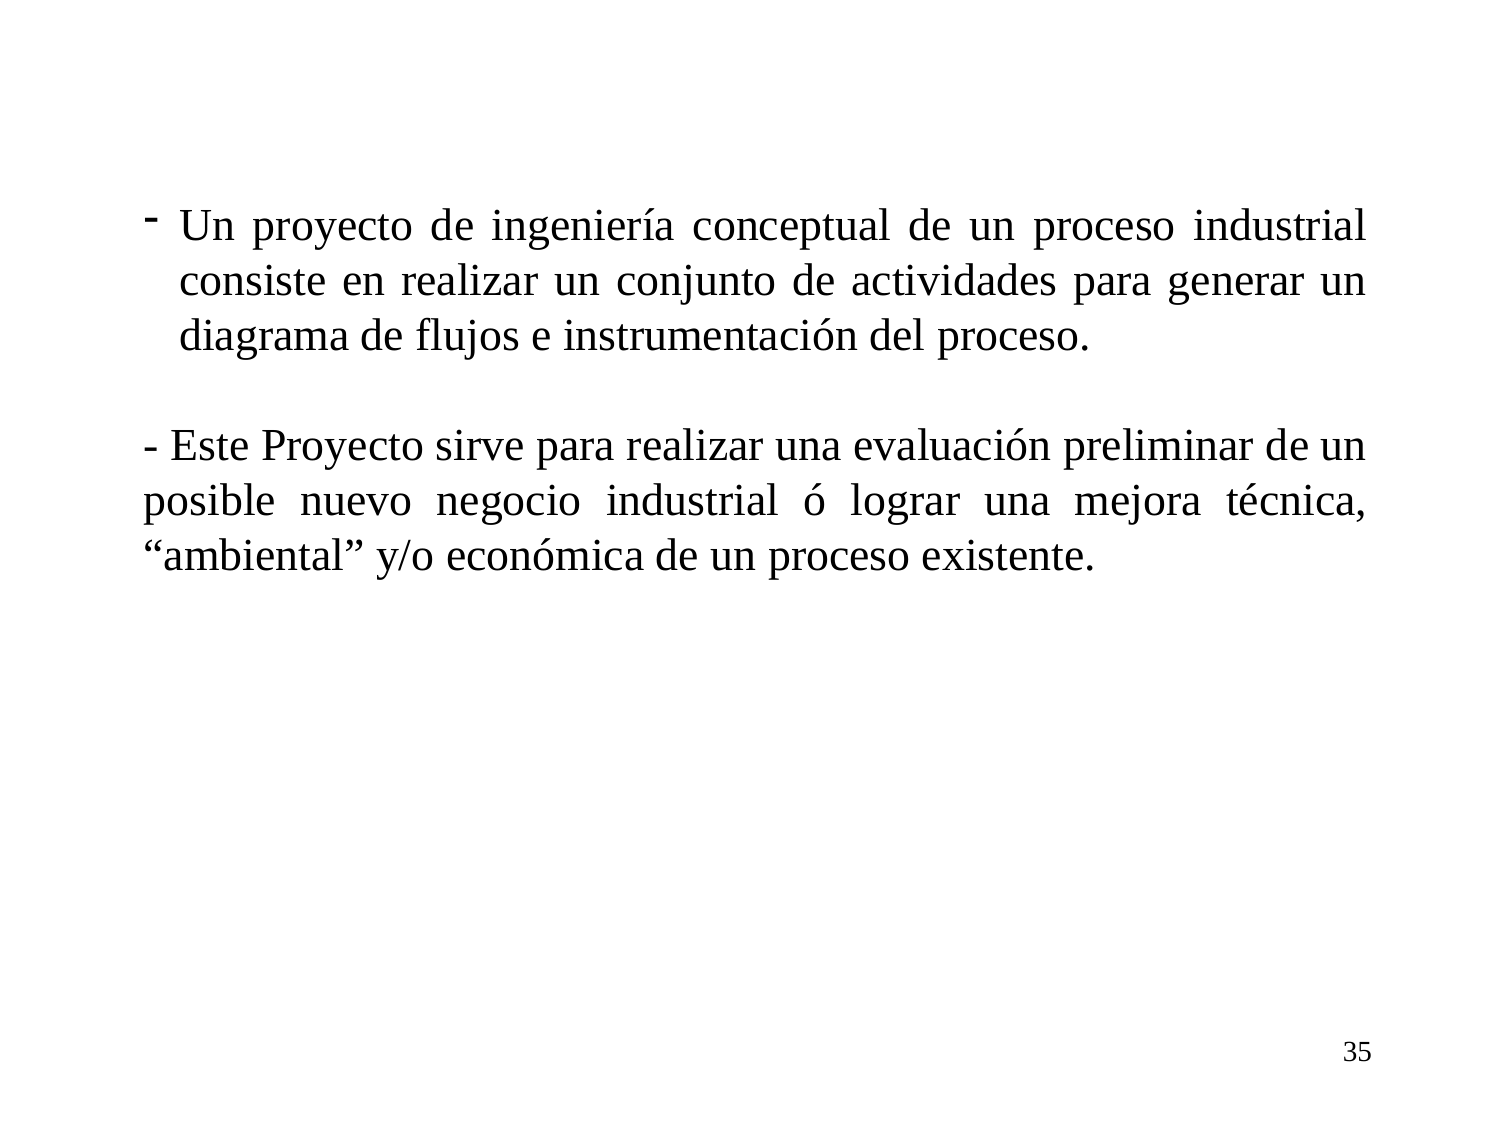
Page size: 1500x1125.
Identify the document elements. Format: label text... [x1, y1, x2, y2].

text_box Un proyecto de ingeniería conceptual de un proceso industrial consiste en realizar un conjunto de actividades para generar un diagrama de flujos e instrumentación del proceso. - Este Proyecto sirve para realizar una evaluación preliminar de un posible nuevo negocio industrial ó lograr una mejora técnica, “ambiental” y/o económica de un proceso existente. [128, 187, 1383, 588]
slide_number 35 [1074, 1024, 1388, 1101]
